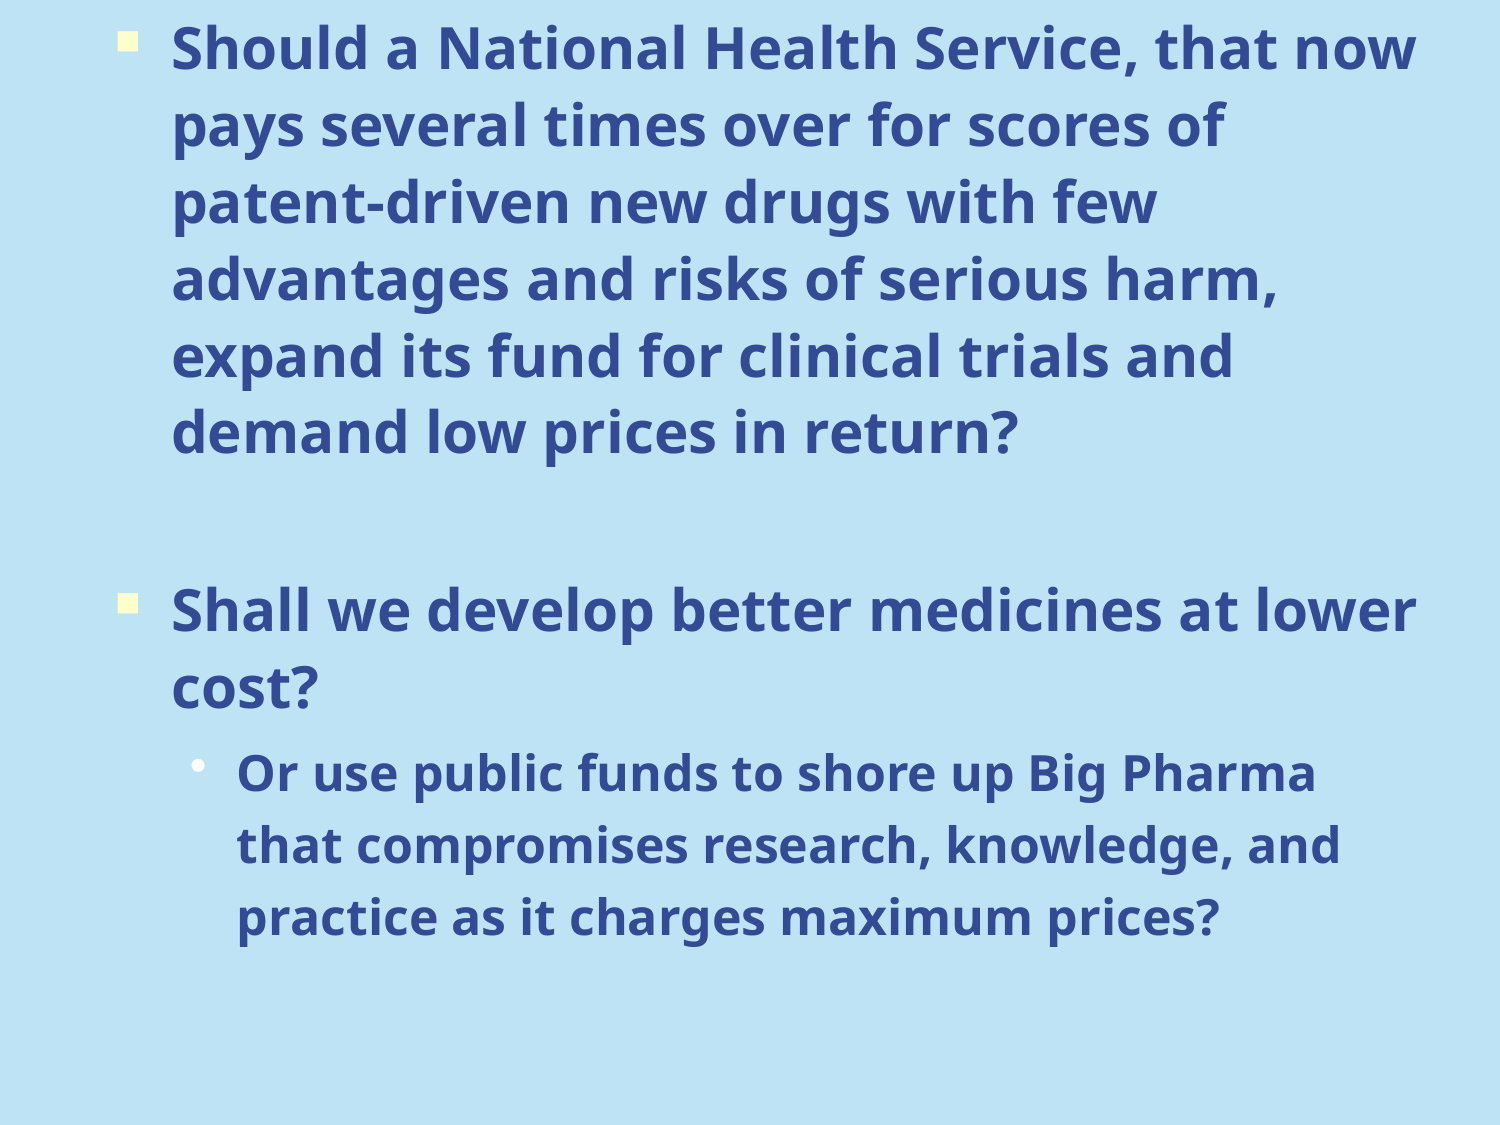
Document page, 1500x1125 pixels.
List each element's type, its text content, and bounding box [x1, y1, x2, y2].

list Should a National Health Service, that now pays several times over for scores of patent-driven new drugs with few advantages and risks of serious harm, expand its fund for clinical trials and demand low prices in return? Shall we develop better medicines at lower cost? Or use public funds to shore up Big Pharma that compromises research, knowledge, and practice as it charges maximum prices? [99, 0, 1450, 1125]
